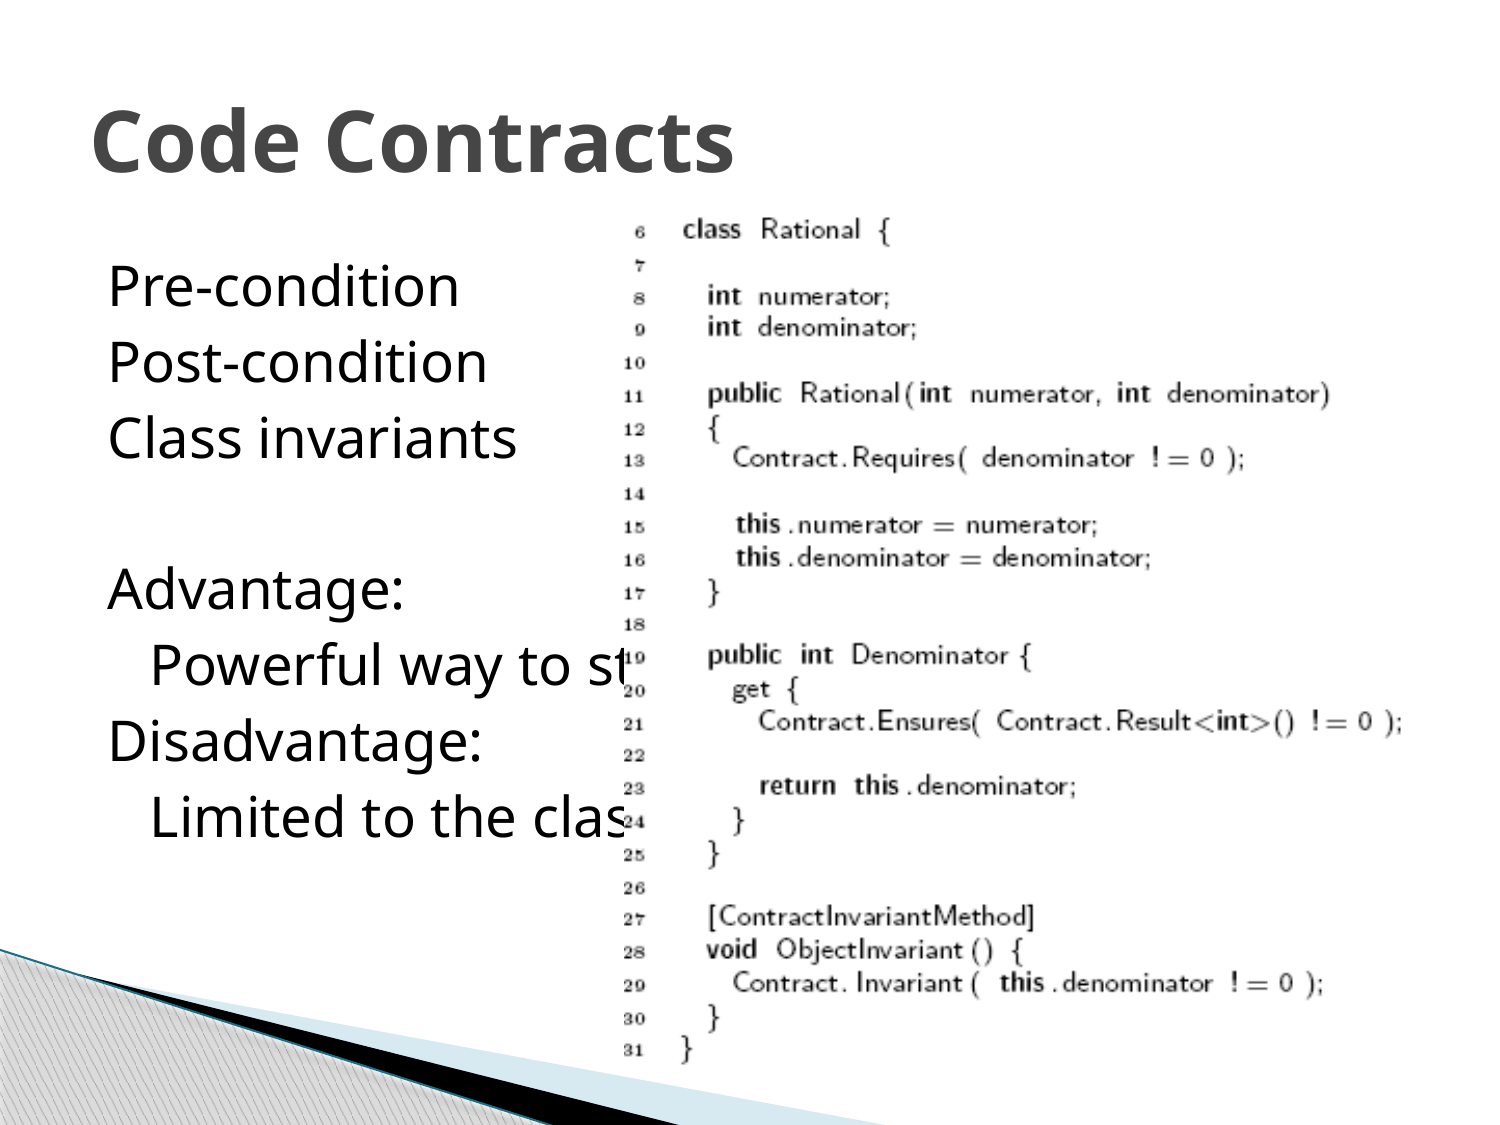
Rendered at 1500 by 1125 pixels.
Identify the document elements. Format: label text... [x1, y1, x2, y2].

title Code Contracts [75, 45, 1425, 233]
list Pre-condition Post-condition Class invariants Advantage: Powerful way to state the assertions in a class Disadvantage: Limited to the class itself [75, 243, 618, 986]
picture [624, 212, 1428, 1067]
